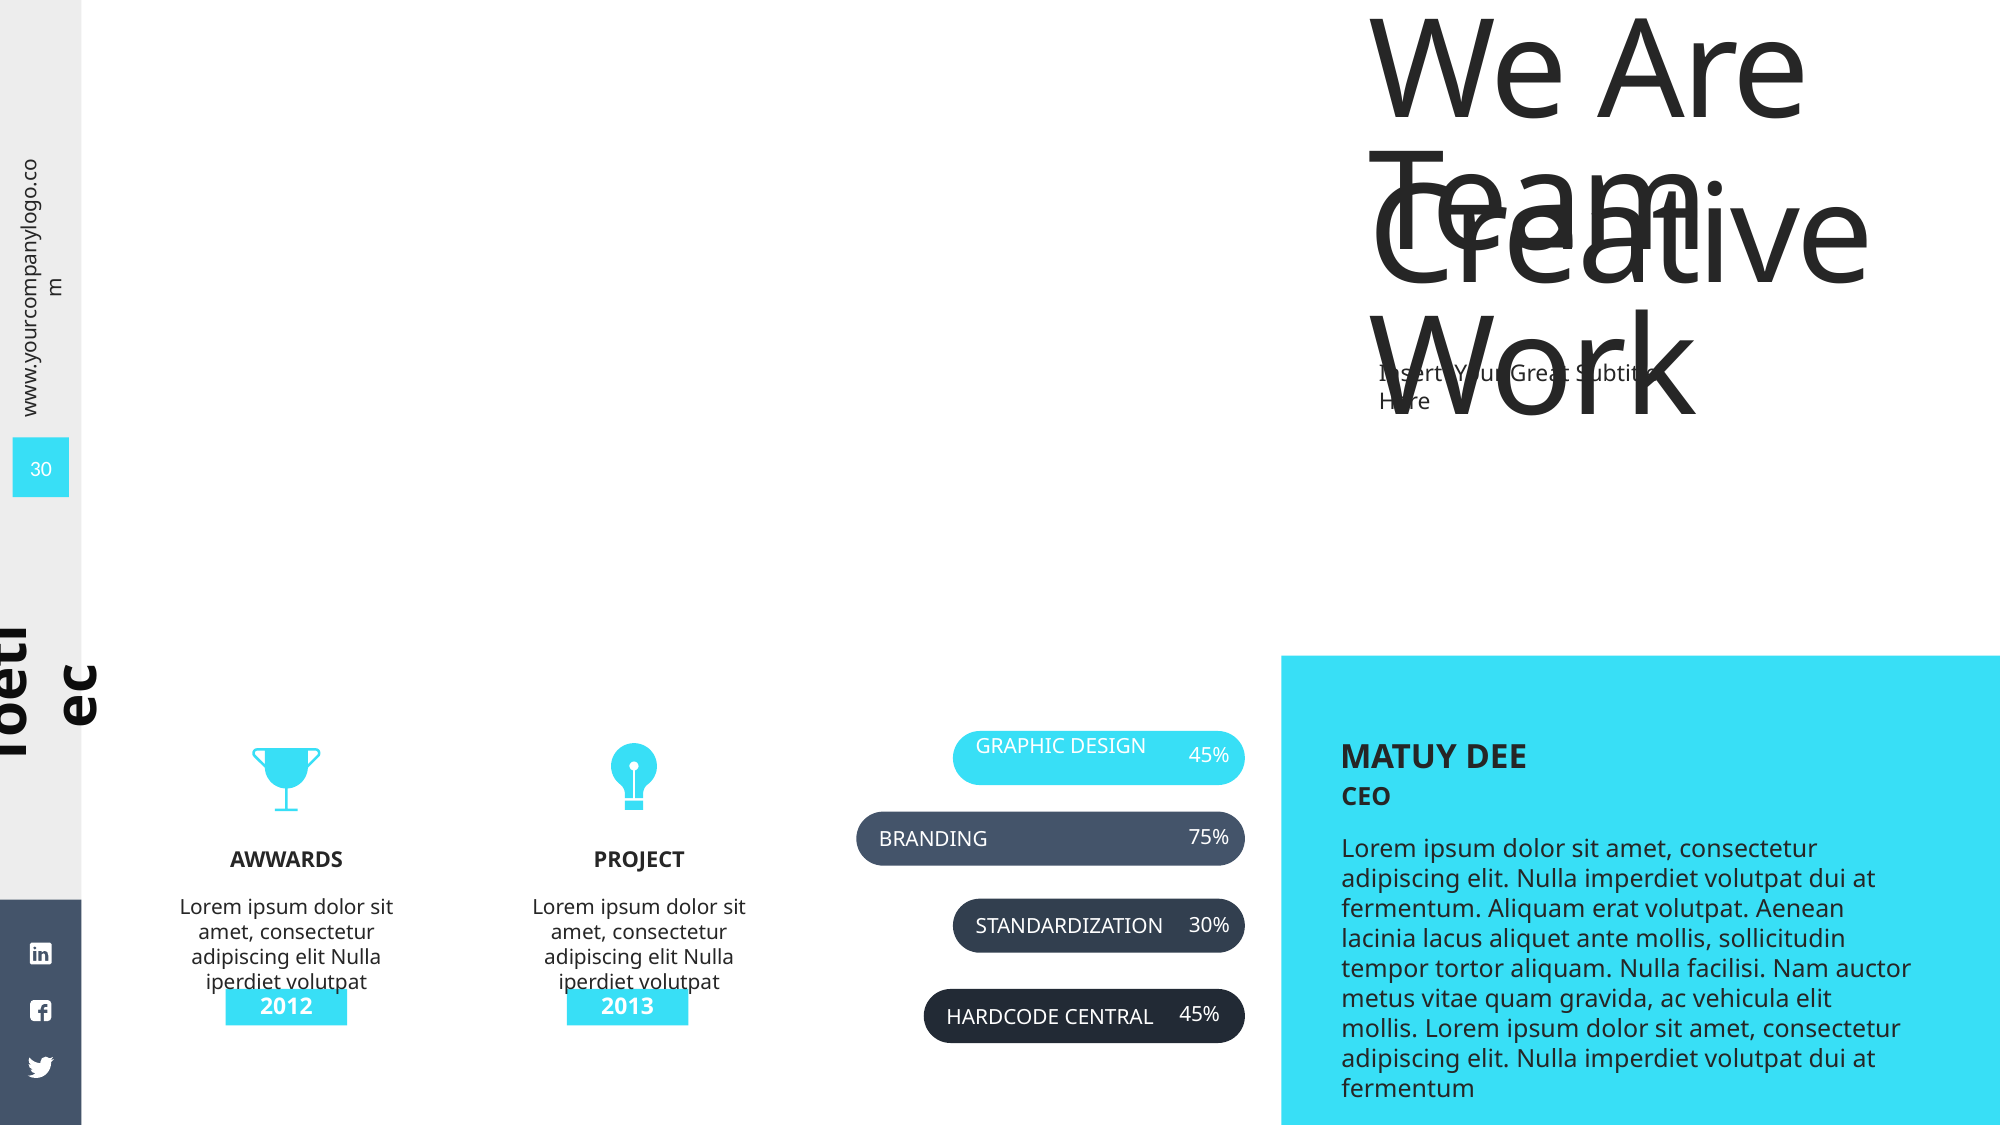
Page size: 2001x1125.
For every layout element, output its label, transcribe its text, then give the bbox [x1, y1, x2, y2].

text_box [1280, 655, 2000, 1125]
text_box We Are Creative [1444, 67, 1928, 200]
text_box Lorem ipsum dolor sit amet, consectetur adipiscing elit Nulla iperdiet volutpat [141, 886, 432, 1001]
text_box MATUY DEE [1325, 721, 1610, 789]
slide_number 30 [12, 437, 69, 498]
text_box Team Work [1444, 200, 1928, 355]
text_box CEO [1326, 772, 1536, 818]
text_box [611, 743, 657, 810]
text_box Insert Your Great Subtitle Here [1444, 355, 1718, 422]
picture [77, 0, 1444, 656]
text_box 2013 [566, 1001, 689, 1026]
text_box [856, 730, 1245, 1044]
text_box [252, 748, 321, 812]
text_box 2012 [225, 1001, 348, 1026]
text_box Lorem ipsum dolor sit amet, consectetur adipiscing elit. Nulla imperdiet volutpat dui at fermentum. Aliquam erat volutpat. Aenean lacinia lacus aliquet ante mollis, sollicitudin tempor tortor aliquam. Nulla facilisi. Nam auctor metus vitae quam gravida, ac vehicula elit mollis. Lorem ipsum dolor sit amet, consectetur adipiscing elit. Nulla imperdiet volutpat dui at fermentum [1326, 825, 1928, 1110]
text_box PROJECT [542, 838, 736, 880]
text_box AWWARDS [189, 838, 384, 880]
text_box Lorem ipsum dolor sit amet, consectetur adipiscing elit Nulla iperdiet volutpat [494, 886, 785, 1001]
